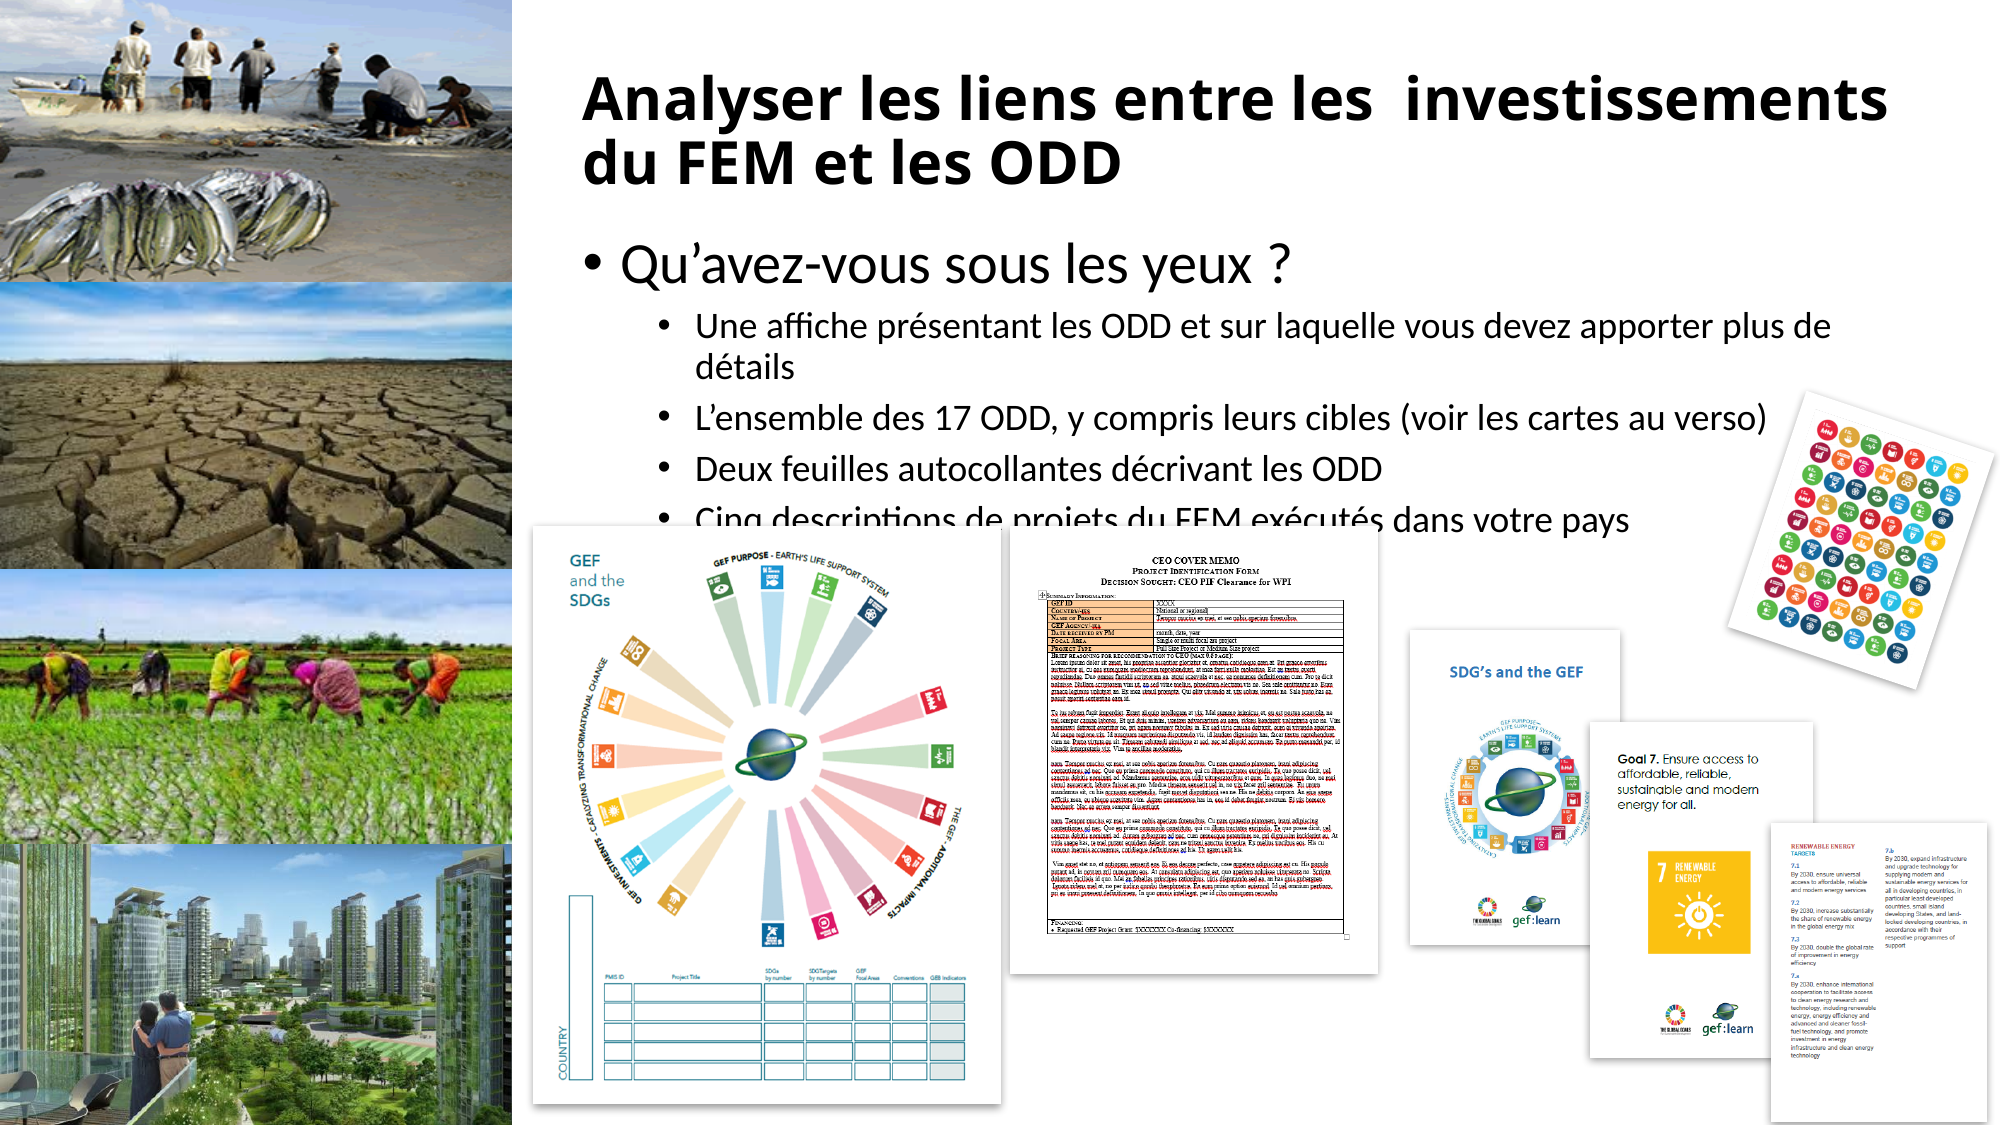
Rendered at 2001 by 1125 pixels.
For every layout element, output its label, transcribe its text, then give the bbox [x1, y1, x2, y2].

picture [547, 540, 987, 1090]
list Qu’avez-vous sous les yeux ? Une affiche présentant les ODD et sur laquelle vous devez apporter plus de détails L’ensemble des 17 ODD, y compris leurs cibles (voir les cartes au verso) Deux feuilles autocollantes décrivant les ODD Cinq descriptions de projets du FEM exécutés dans votre pays [567, 225, 1939, 1066]
title Analyser les liens entre les investissements du FEM et les ODD [567, 59, 1922, 225]
picture [1024, 540, 1364, 960]
picture [0, 0, 512, 1125]
picture [1747, 410, 1975, 670]
picture [1424, 644, 1973, 1108]
